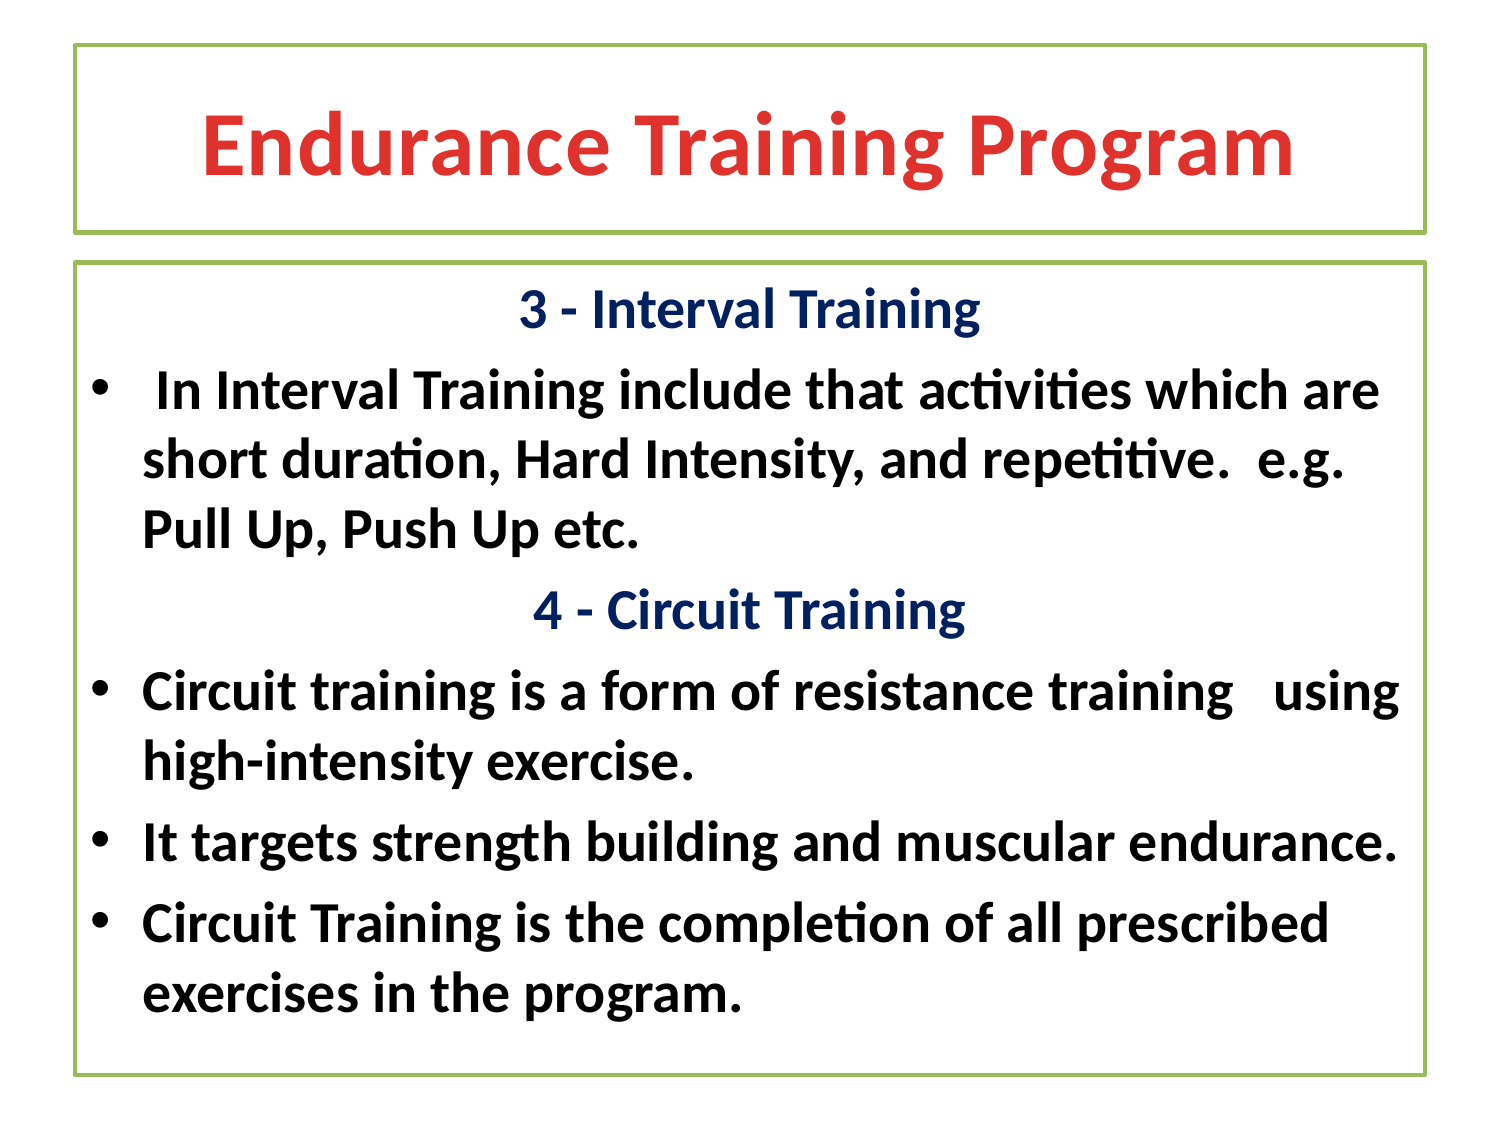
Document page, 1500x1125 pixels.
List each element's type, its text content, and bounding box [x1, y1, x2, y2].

list 3 - Interval Training In Interval Training include that activities which are short duration, Hard Intensity, and repetitive. e.g. Pull Up, Push Up etc. 4 - Circuit Training Circuit training is a form of resistance training using high-intensity exercise. It targets strength building and muscular endurance. Circuit Training is the completion of all prescribed exercises in the program. [73, 260, 1427, 1077]
title Endurance Training Program [73, 43, 1427, 235]
